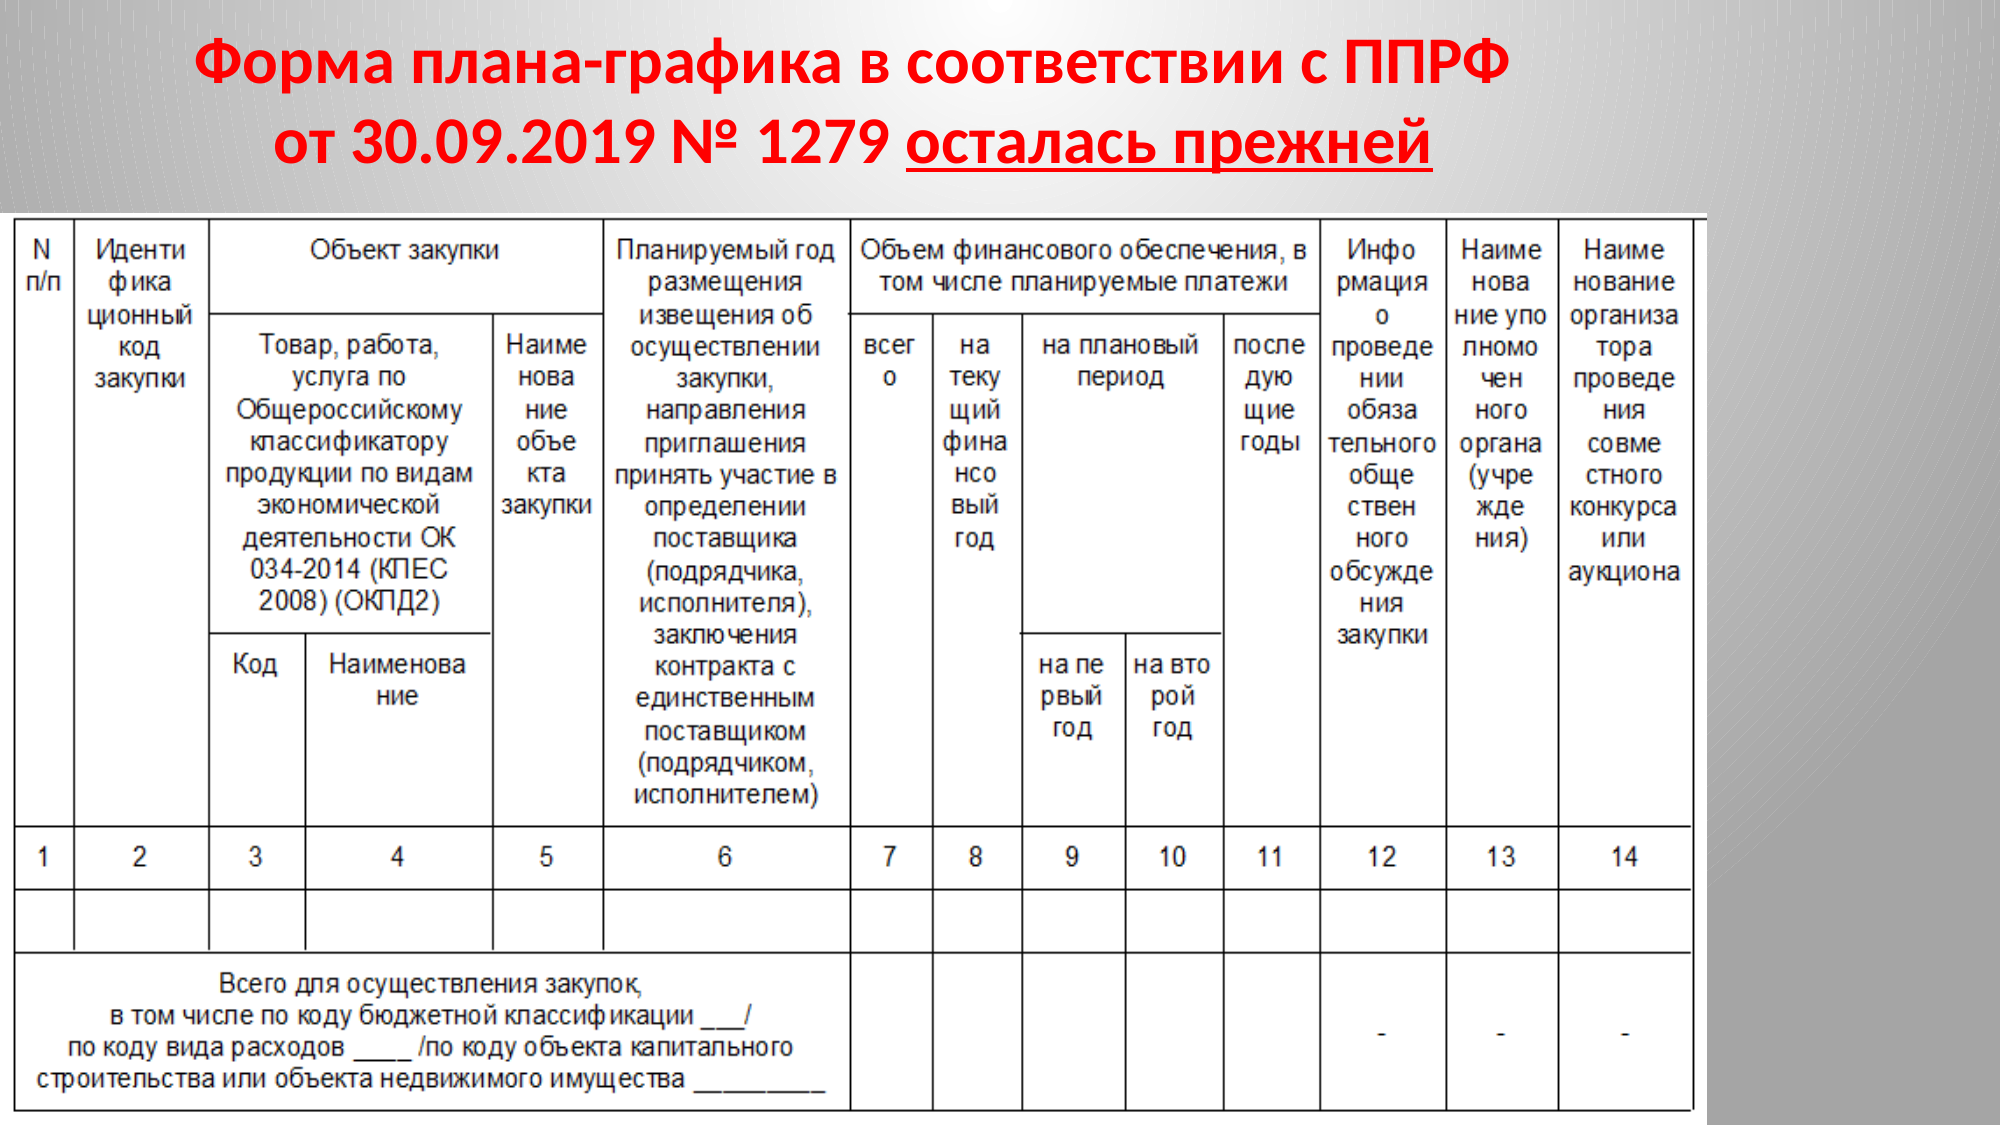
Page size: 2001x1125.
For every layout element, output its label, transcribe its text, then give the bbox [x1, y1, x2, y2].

text_box Форма плана-графика в соответствии с ППРФ от 30.09.2019 № 1279 осталась прежней [0, 0, 1708, 195]
picture [0, 213, 1707, 1125]
